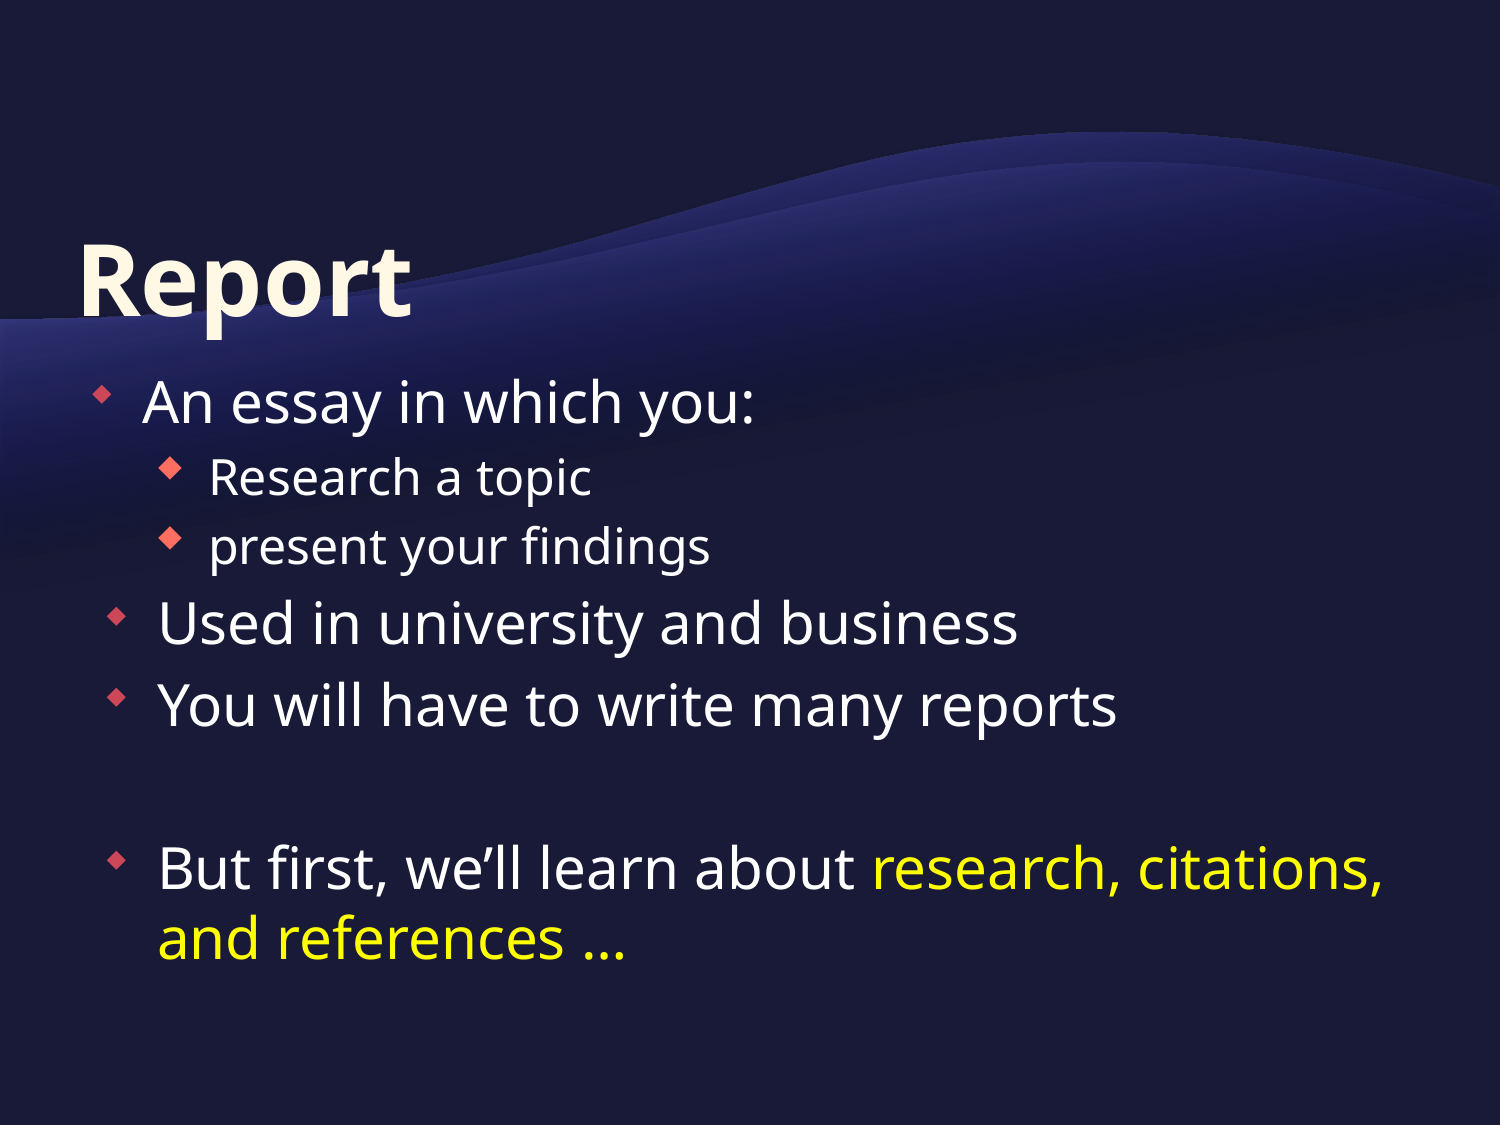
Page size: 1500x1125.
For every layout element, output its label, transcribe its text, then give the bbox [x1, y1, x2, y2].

list An essay in which you: Research a topic present your findings Used in university and business You will have to write many reports But first, we’ll learn about research, citations, and references … [75, 357, 1425, 1033]
title Report [75, 87, 1425, 338]
